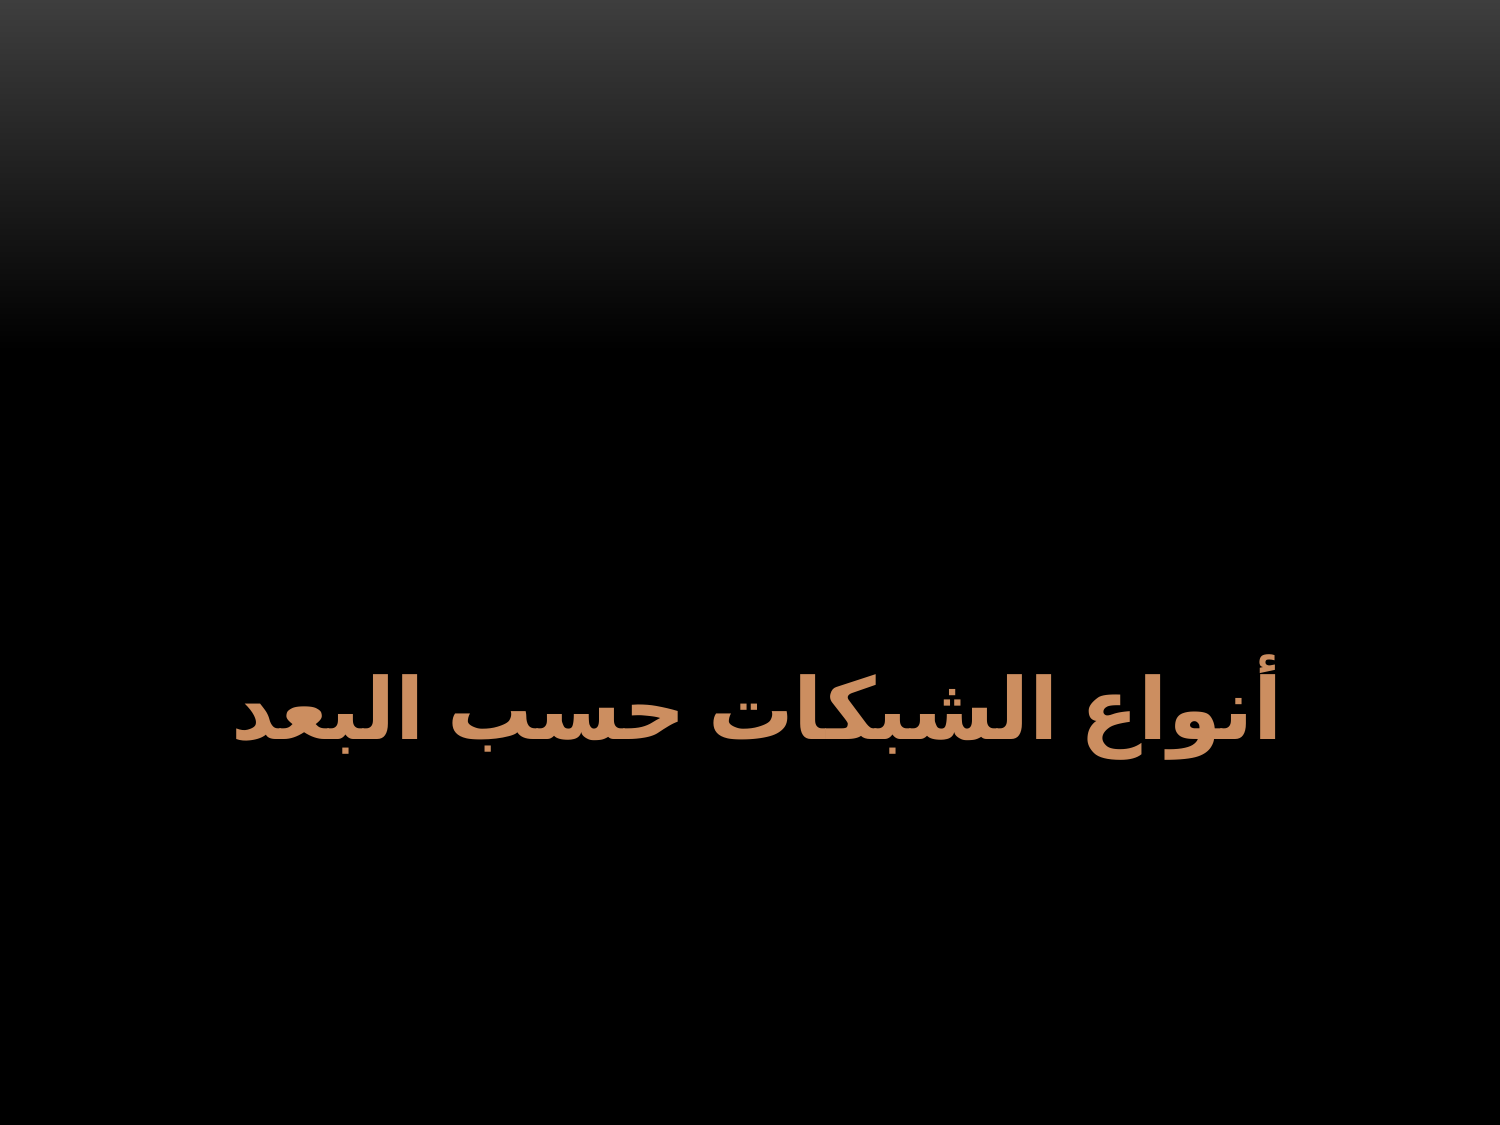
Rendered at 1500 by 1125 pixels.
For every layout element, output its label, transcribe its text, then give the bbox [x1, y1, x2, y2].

list أنواع الشبكات حسب البعد [99, 567, 1394, 815]
